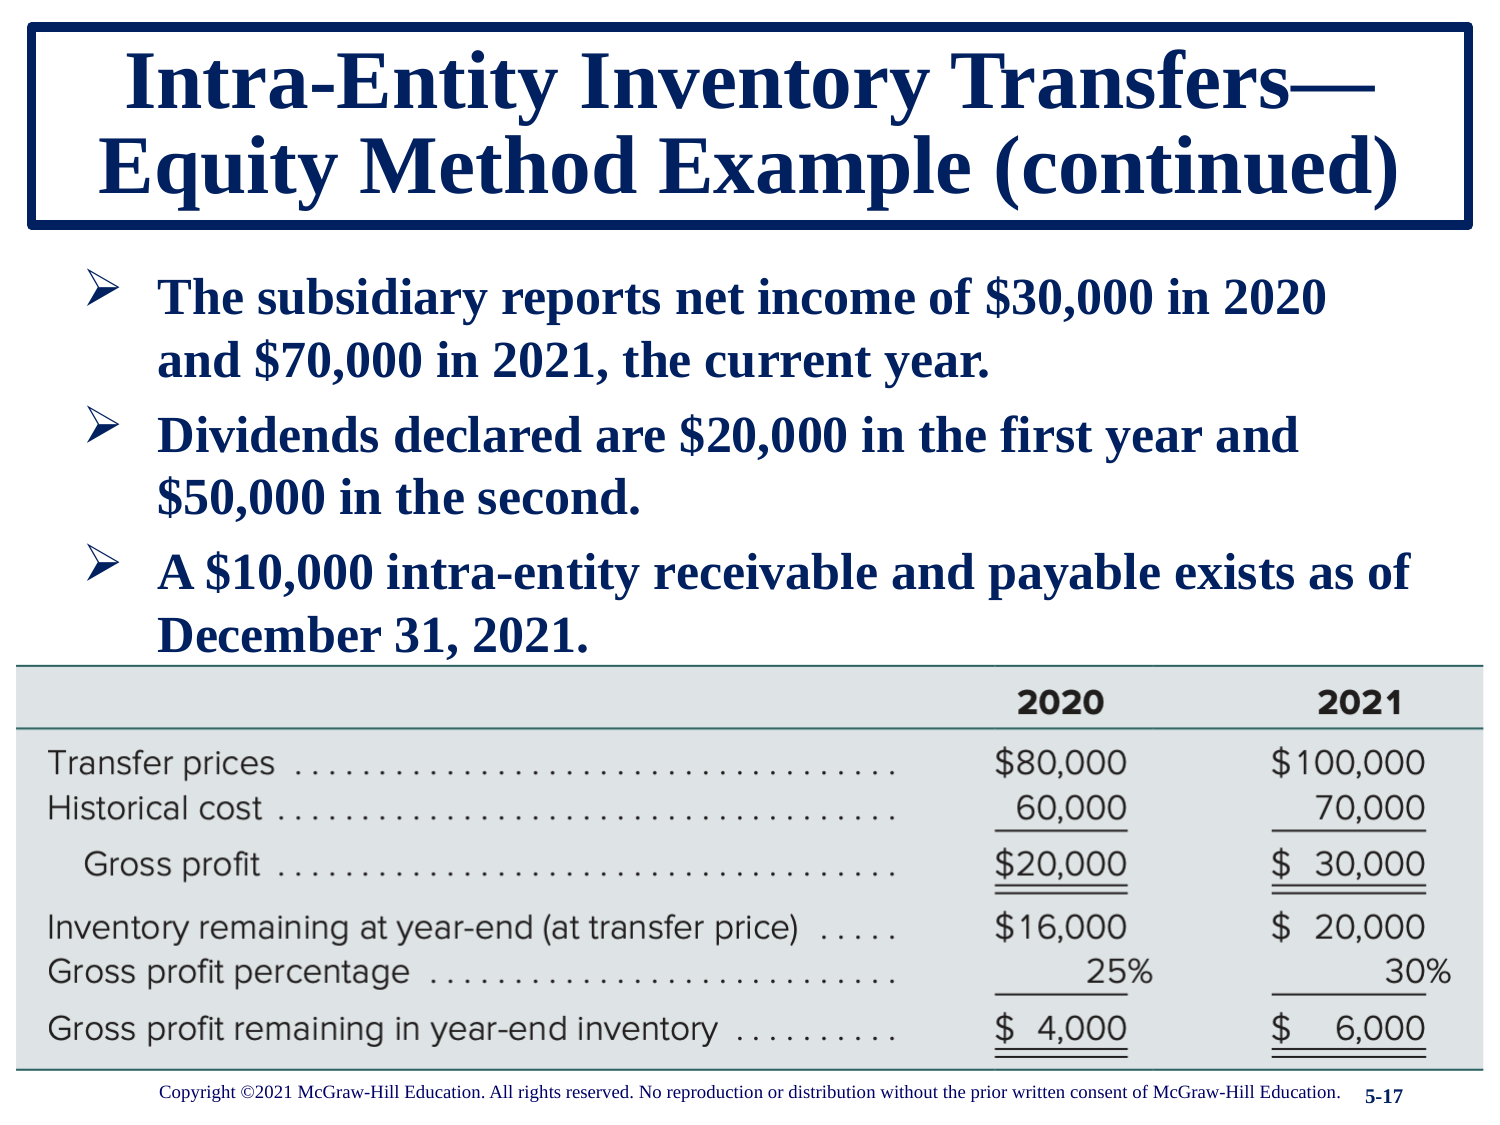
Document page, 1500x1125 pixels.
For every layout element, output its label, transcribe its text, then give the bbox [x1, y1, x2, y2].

title Intra-Entity Inventory Transfers—Equity Method Example (continued) [27, 22, 1473, 230]
text_box Copyright ©2021 McGraw-Hill Education. All rights reserved. No reproduction or distribution without the prior written consent of McGraw-Hill Education. [76, 1083, 1424, 1110]
slide_number 5-17 [1350, 1083, 1438, 1125]
list The subsidiary reports net income of $30,000 in 2020 and $70,000 in 2021, the current year. Dividends declared are $20,000 in the first year and $50,000 in the second. A $10,000 intra-entity receivable and payable exists as of December 31, 2021. [67, 254, 1433, 660]
picture [12, 662, 1488, 1074]
